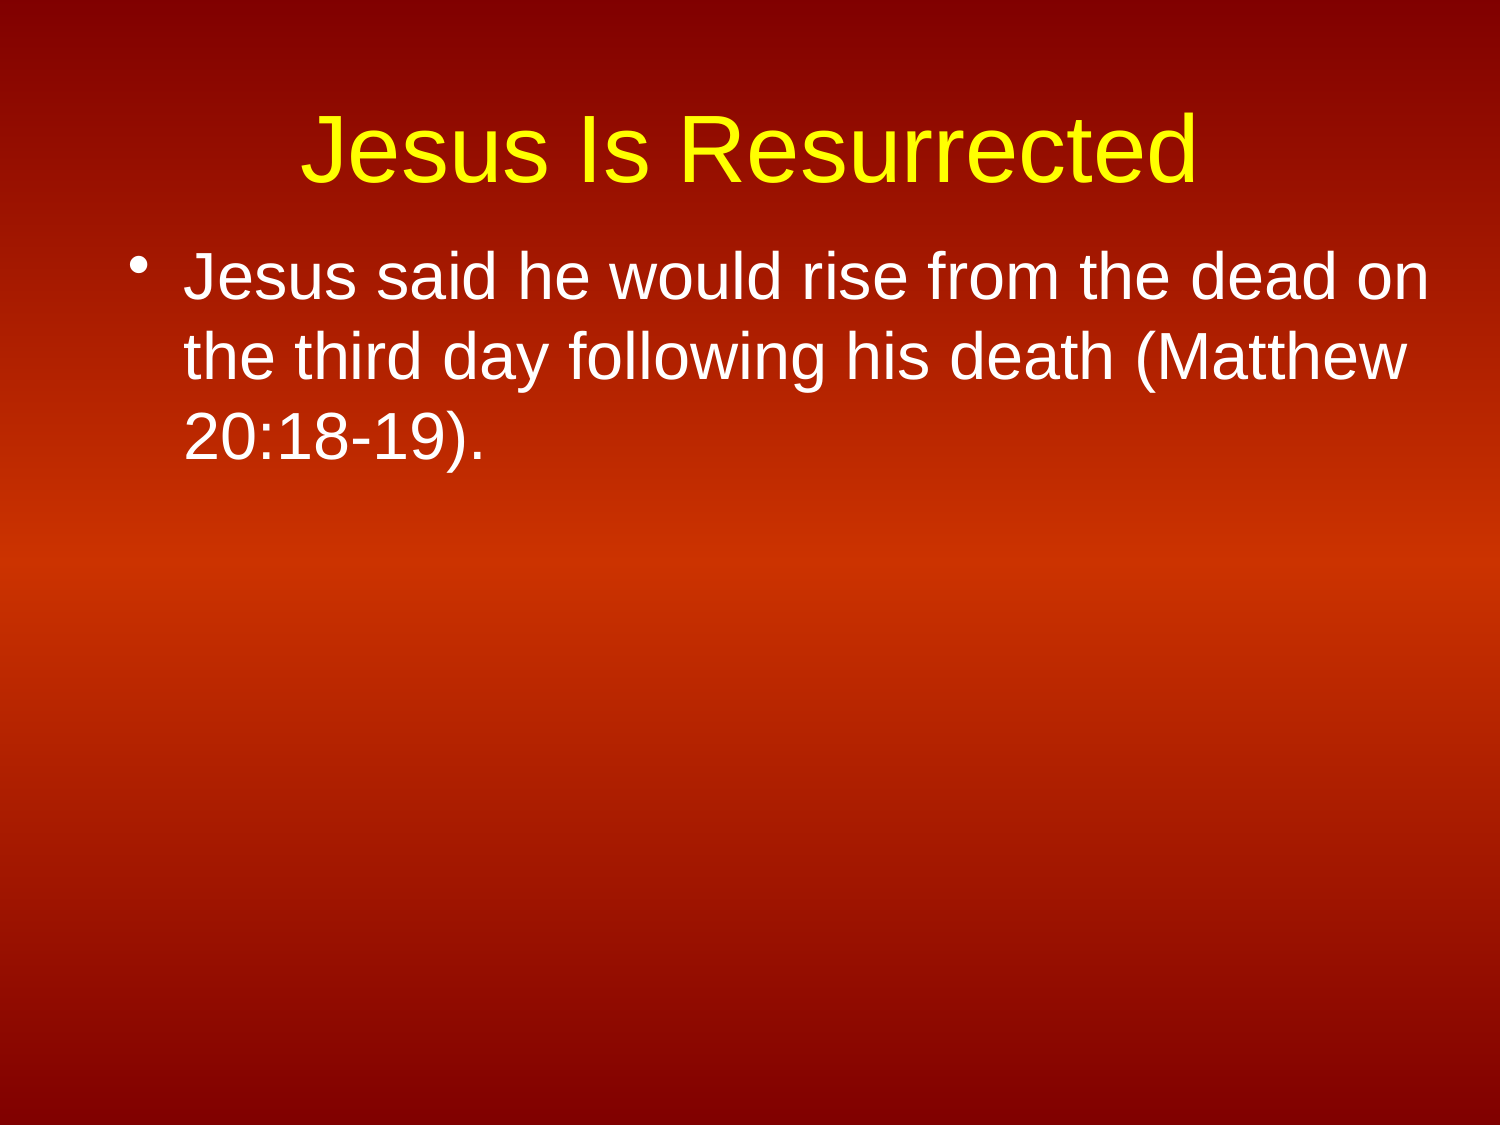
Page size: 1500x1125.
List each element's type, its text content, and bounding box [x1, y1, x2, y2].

title Jesus Is Resurrected [37, 50, 1463, 238]
list Jesus said he would rise from the dead on the third day following his death (Matthew 20:18-19). [112, 224, 1463, 1125]
